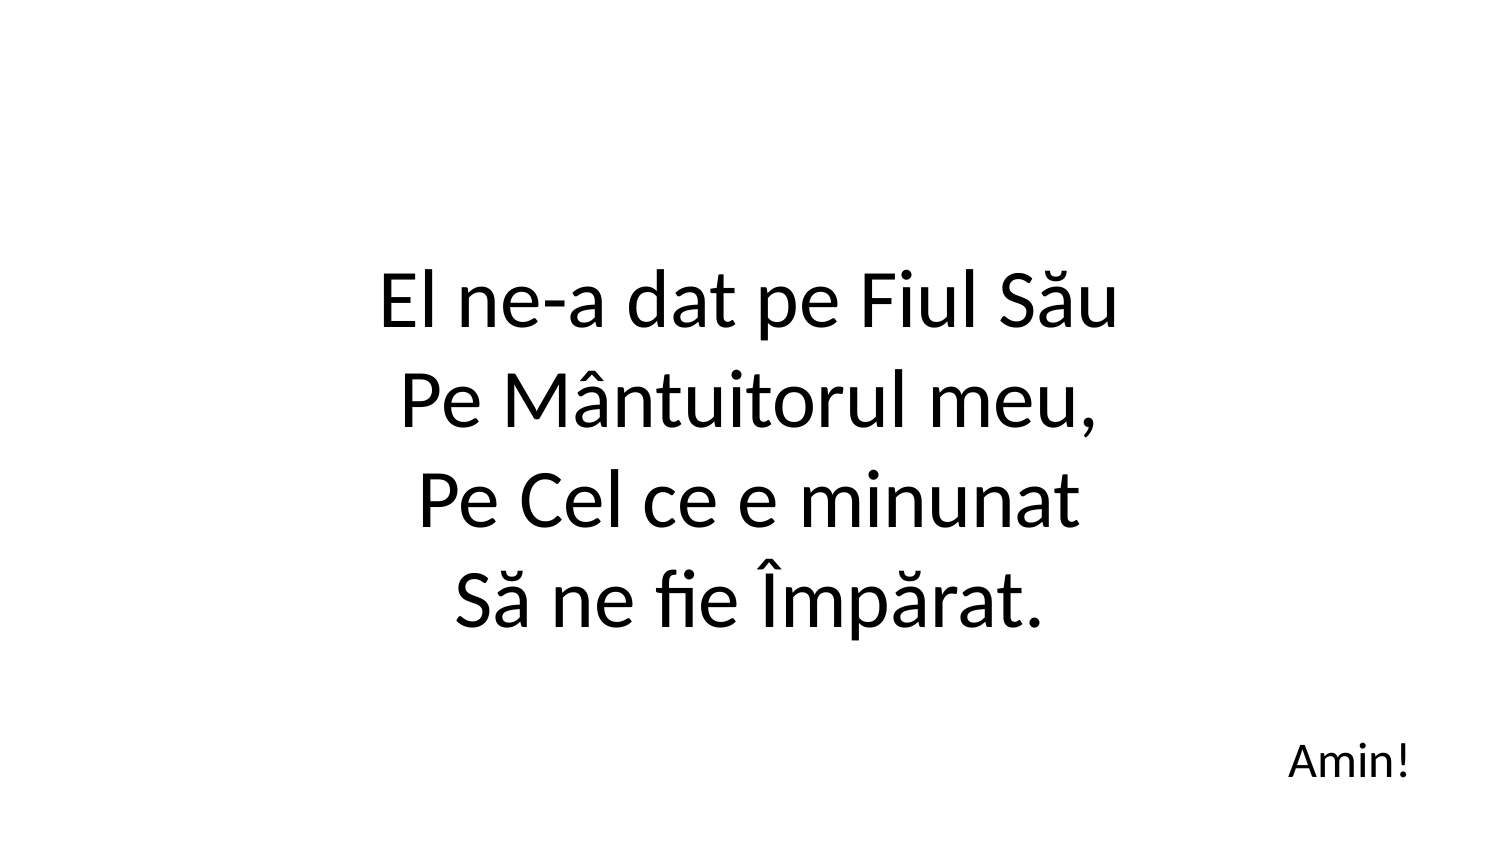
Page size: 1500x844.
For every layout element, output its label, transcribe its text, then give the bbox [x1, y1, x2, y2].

text_box El ne-a dat pe Fiul Său Pe Mântuitorul meu, Pe Cel ce e minunat Să ne fie Împărat. [363, 192, 1136, 652]
text_box Amin! [1273, 674, 1427, 795]
